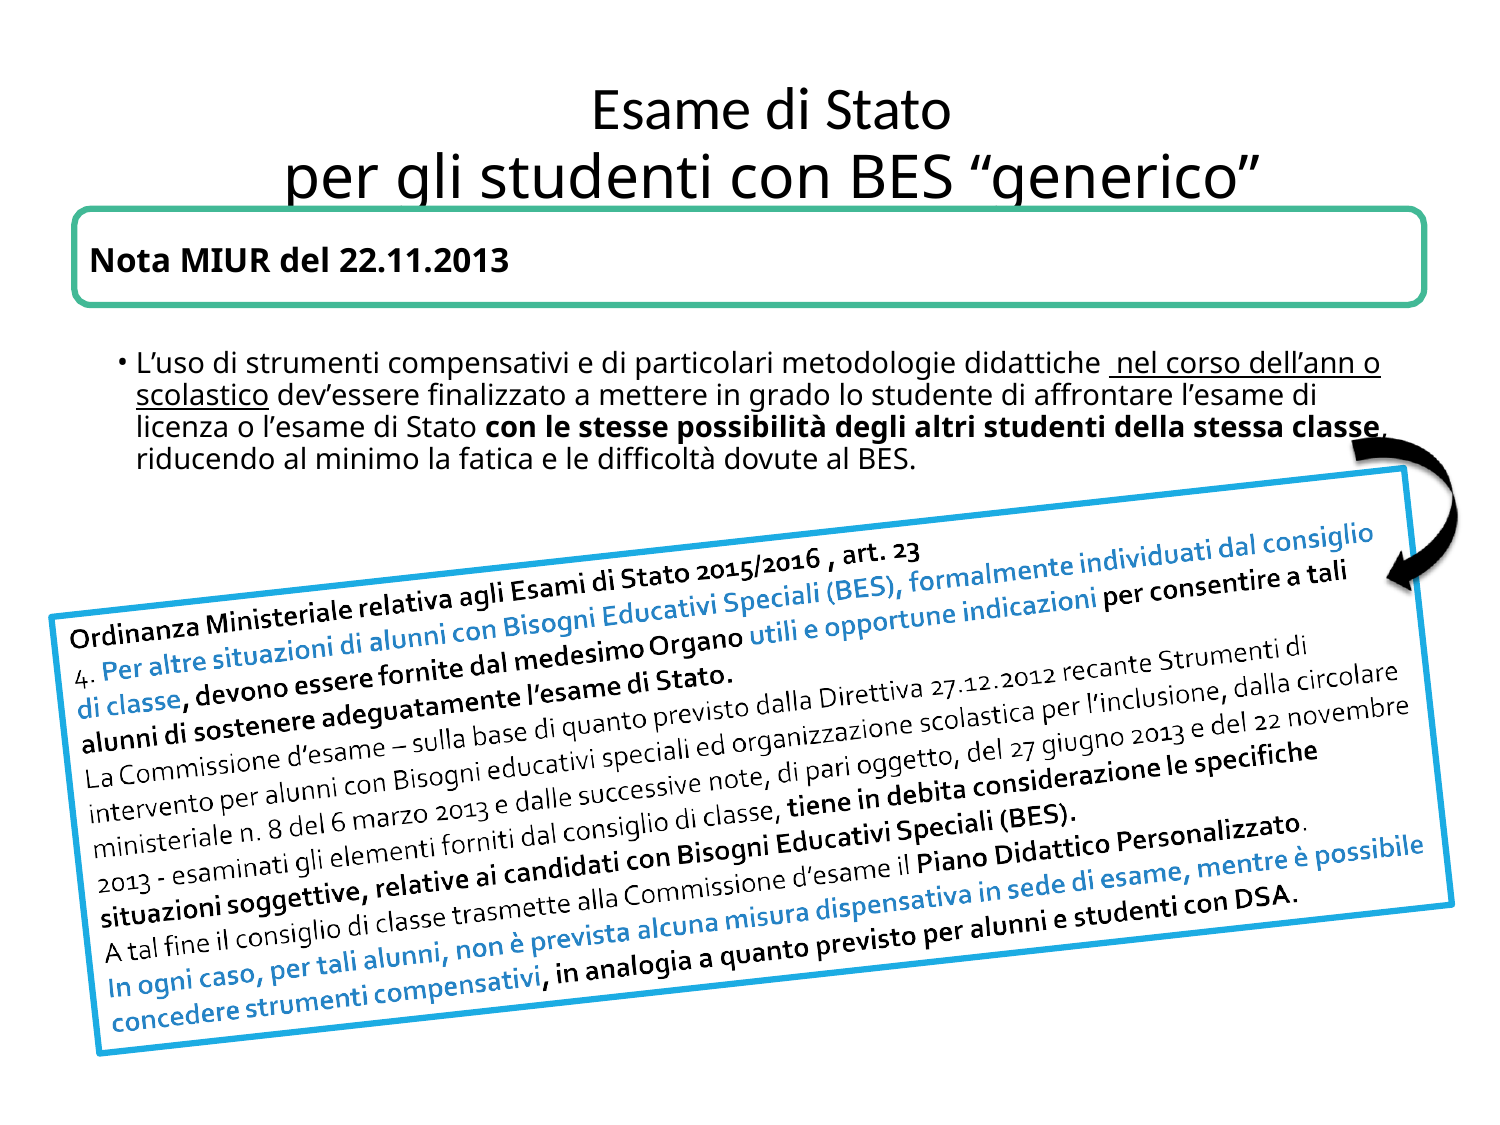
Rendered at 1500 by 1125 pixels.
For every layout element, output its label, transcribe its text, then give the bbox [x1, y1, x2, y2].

text_box [70, 522, 1423, 1032]
text_box [913, 474, 1343, 522]
text_box [29, 29, 1470, 1095]
text_box [1343, 433, 1465, 603]
text_box [1423, 641, 1452, 908]
text_box [51, 614, 70, 787]
text_box [74, 208, 1425, 305]
text_box Nota MIUR del 22.11.2013 L’uso di strumenti compensativi e di particolari metodologie didattiche nel corso dell’ann o scolastico dev’essere finalizzato a mettere in grado lo studente di affrontare l’esame di licenza o l’esame di Stato con le stesse possibilità degli altri studenti della stessa classe, riducendo al minimo la fatica e le difficoltà dovute al BES. [86, 239, 1403, 476]
title Esame di Stato per gli studenti con BES “generico” [75, 41, 1425, 223]
text_box [97, 1032, 296, 1054]
